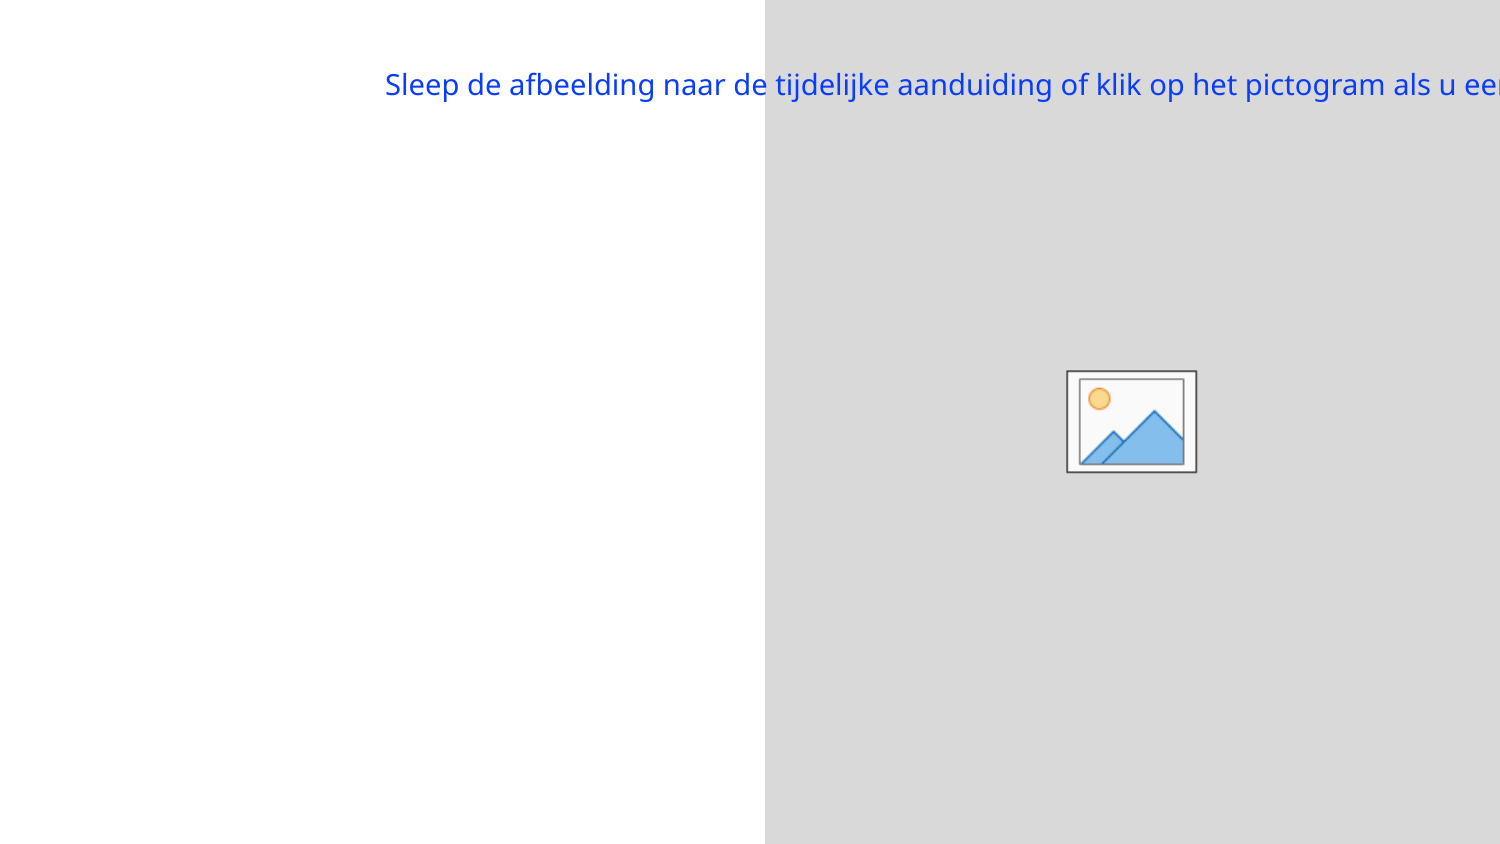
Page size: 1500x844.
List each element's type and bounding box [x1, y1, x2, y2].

picture [764, 0, 1500, 844]
